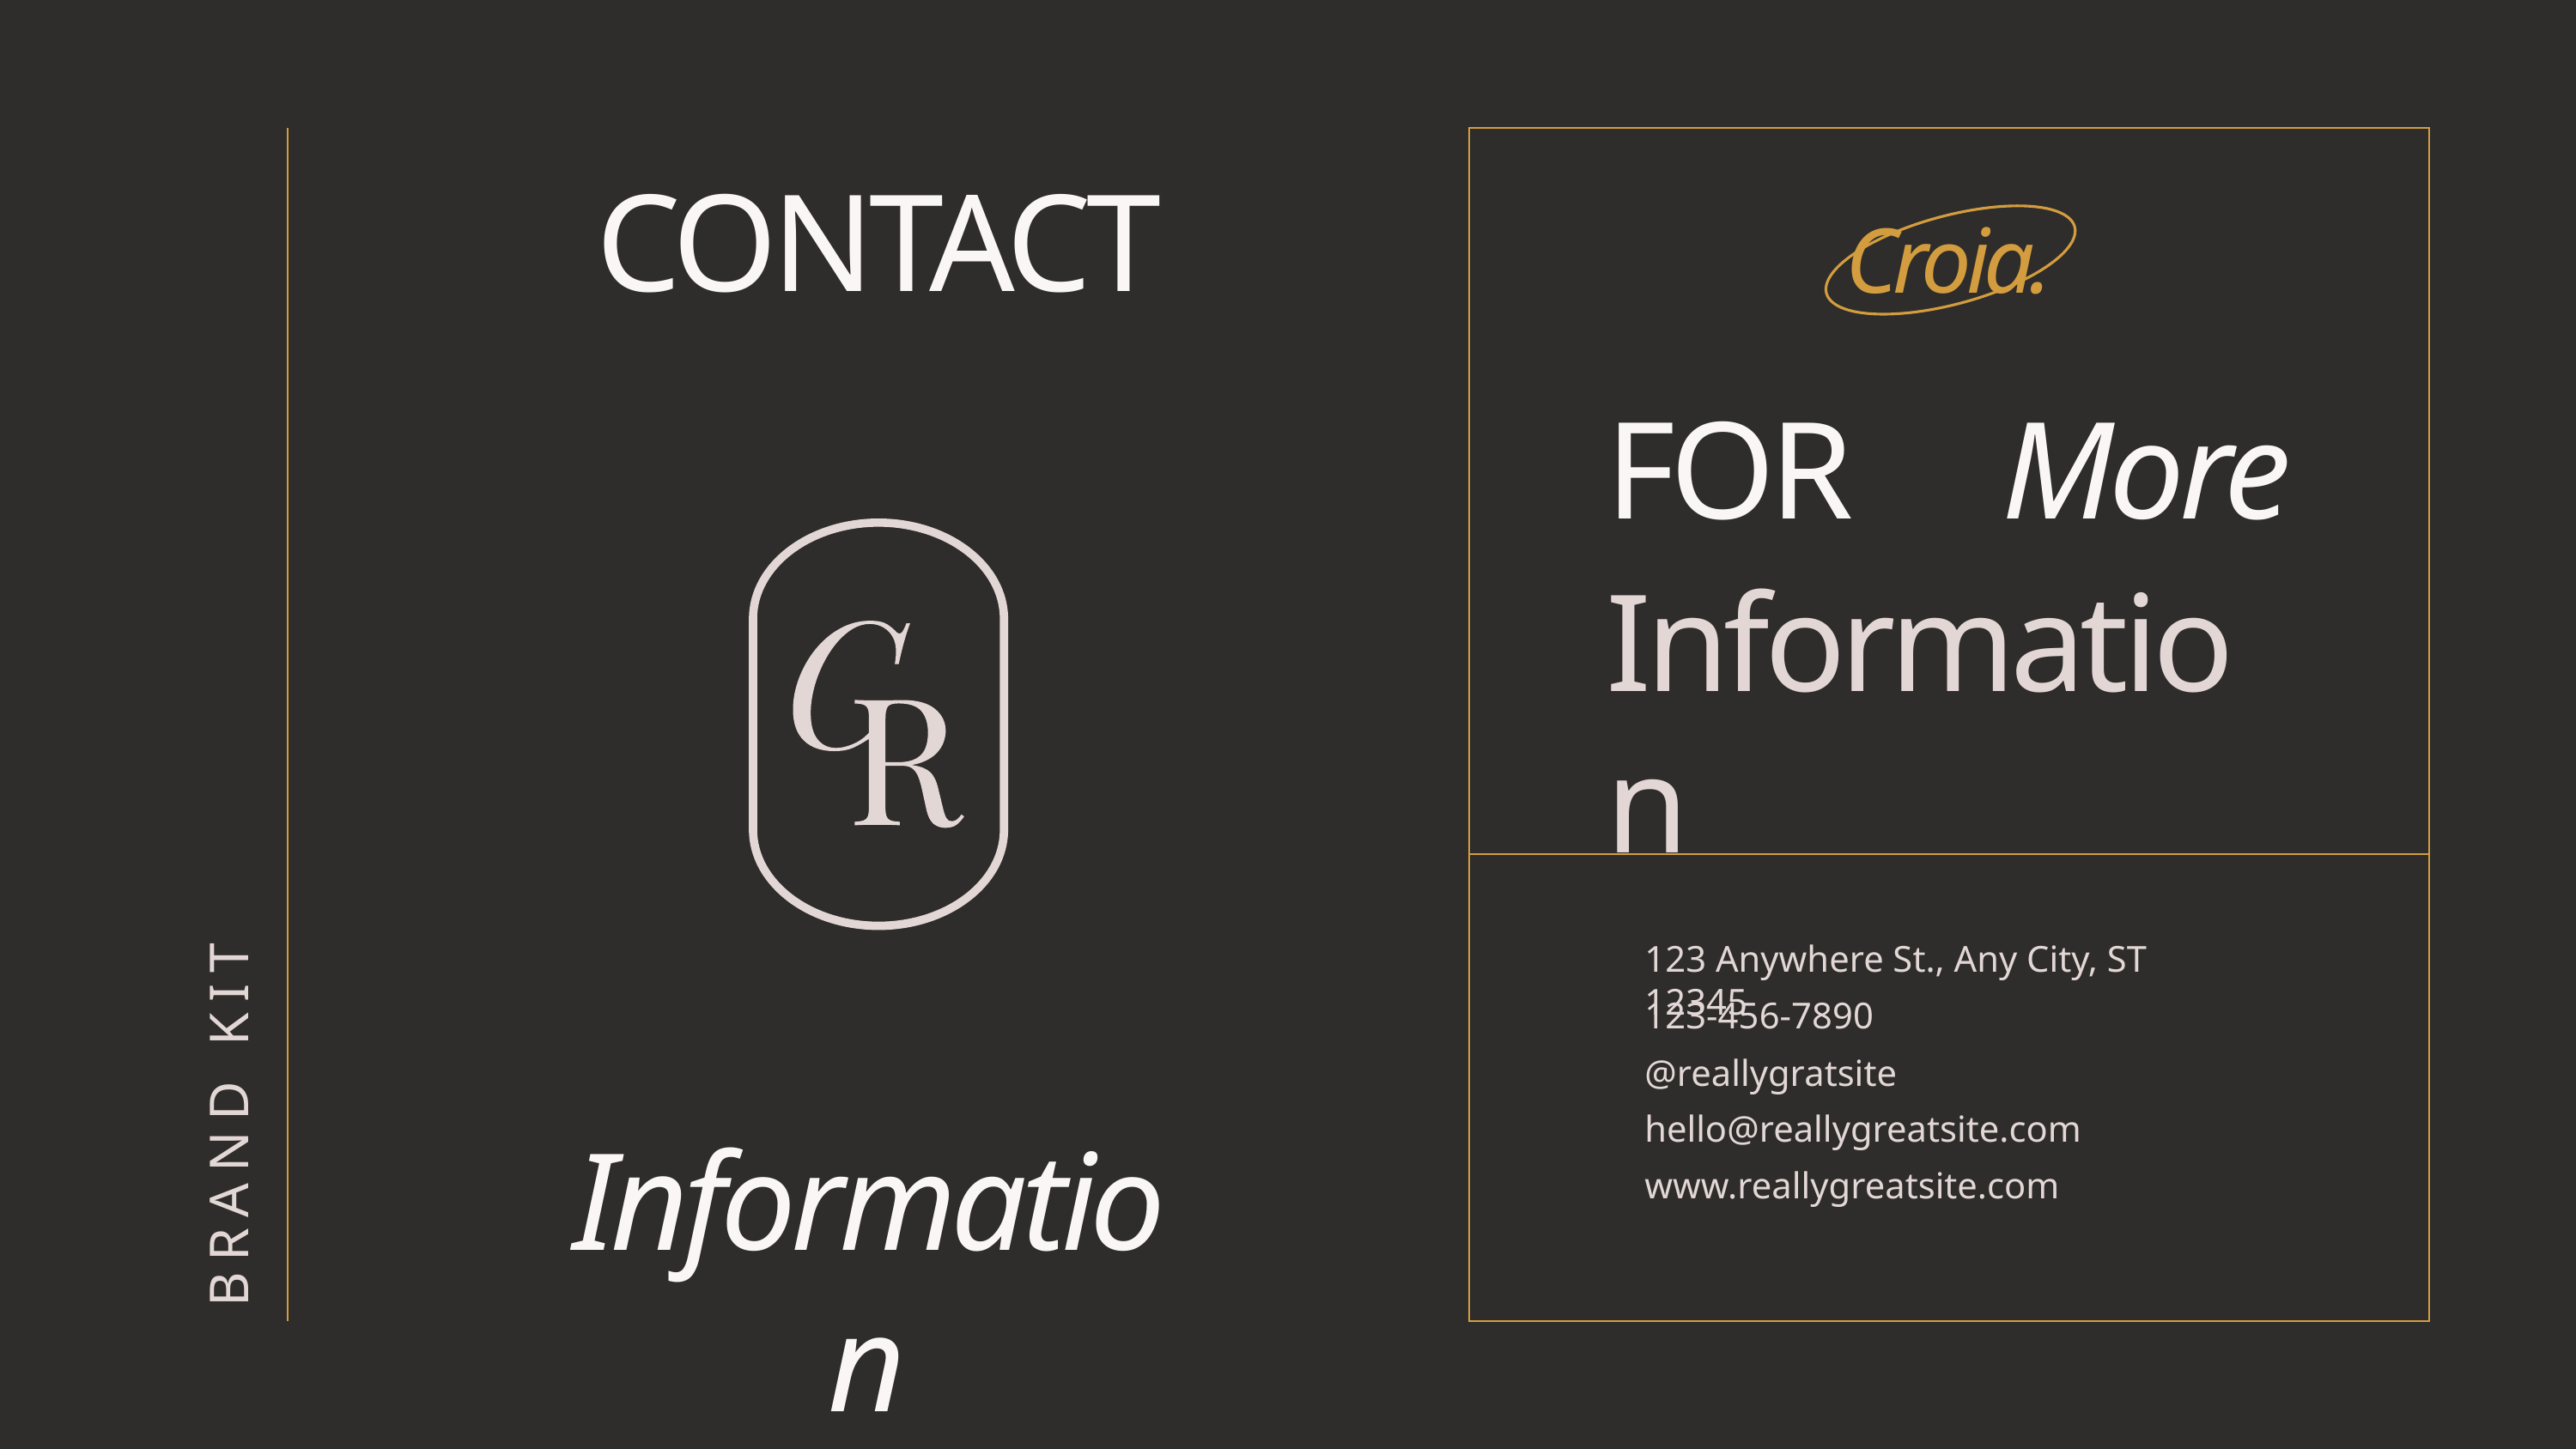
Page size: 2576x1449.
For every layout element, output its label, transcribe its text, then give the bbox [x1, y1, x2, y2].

text_box [1468, 853, 2430, 1322]
list BRAND KIT [188, 754, 247, 1320]
text_box [1825, 204, 2076, 316]
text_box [749, 518, 1009, 931]
list Information [523, 1225, 1210, 1283]
picture [417, 223, 1340, 1225]
list CONTACT [489, 151, 1267, 223]
text_box [1468, 127, 2430, 853]
